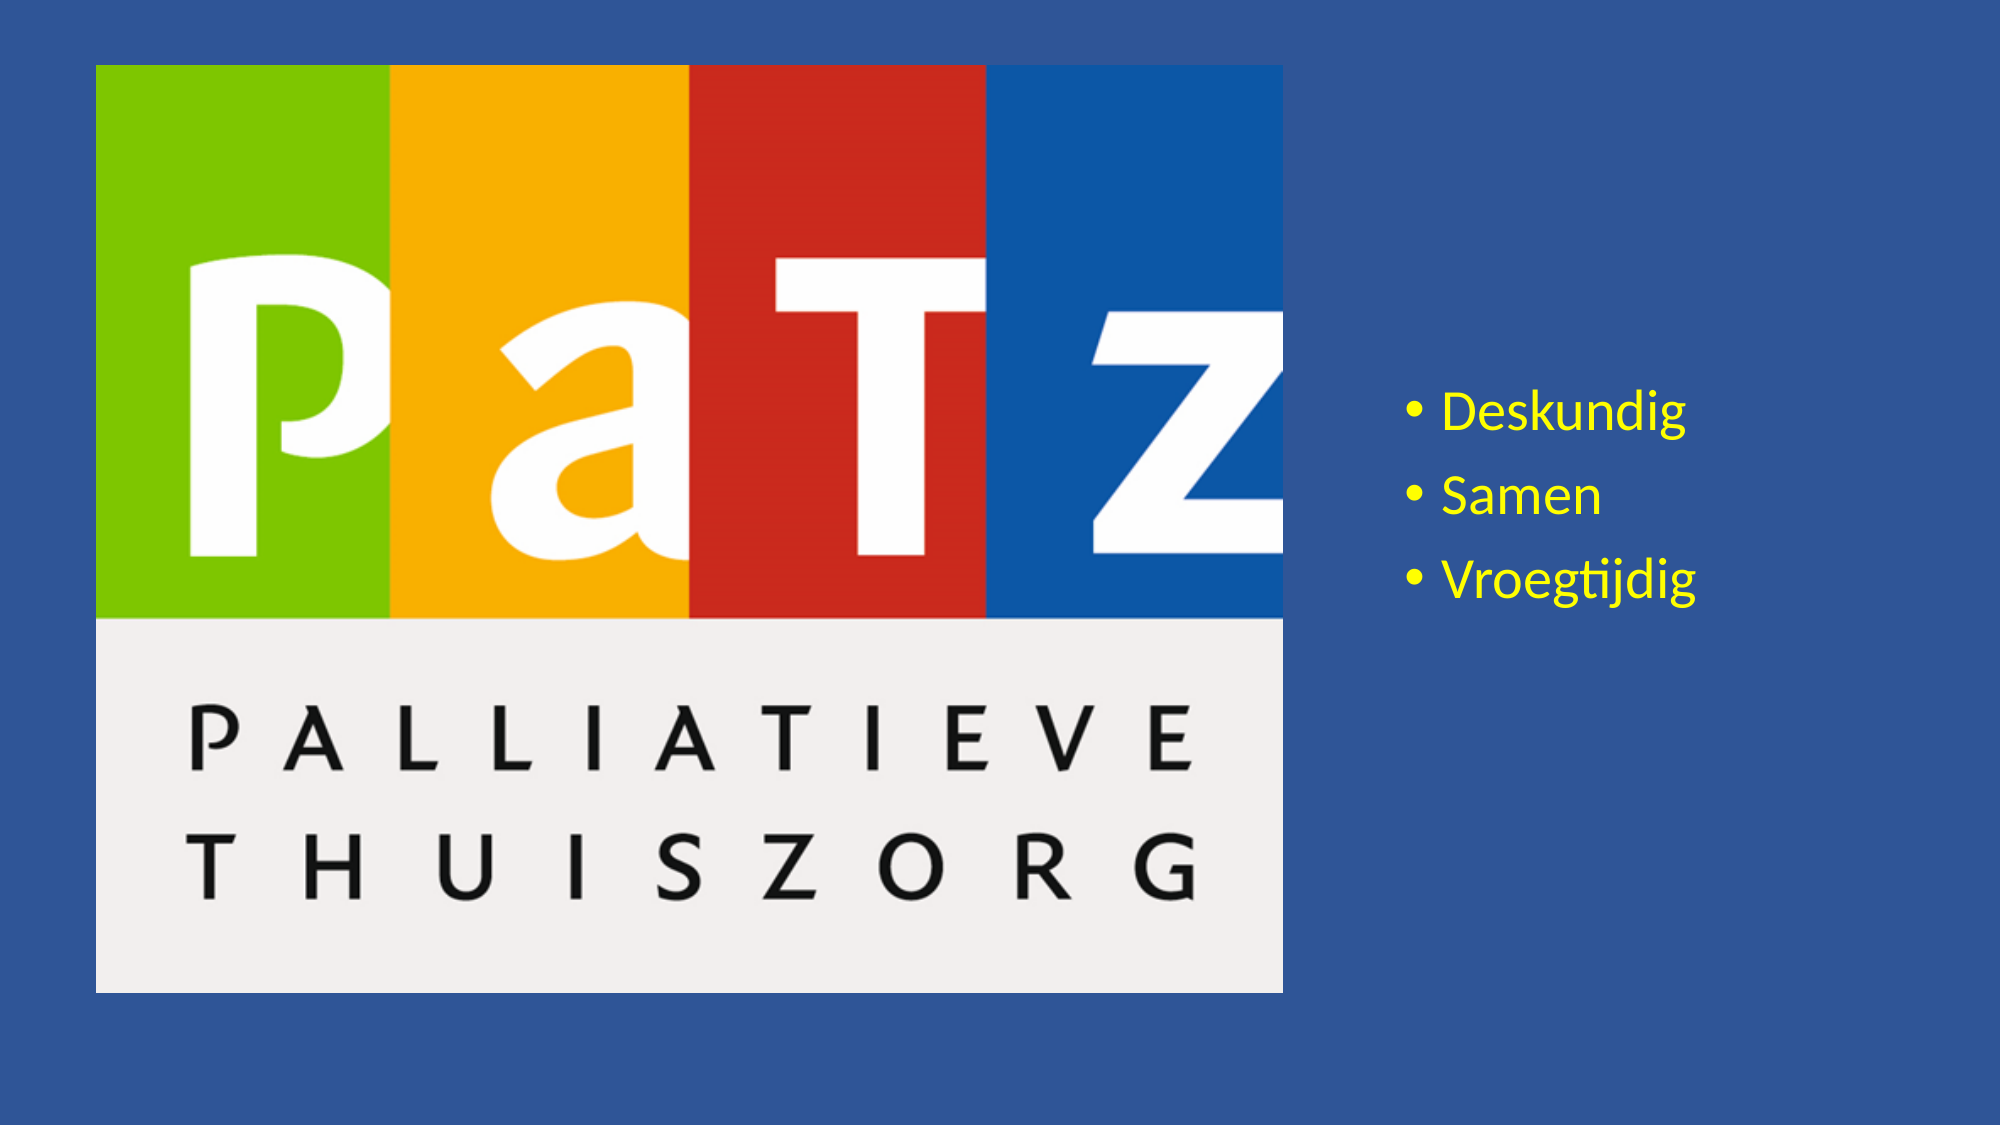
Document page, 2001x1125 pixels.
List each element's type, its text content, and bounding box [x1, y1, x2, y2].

list Deskundig Samen Vroegtijdig [1389, 372, 1920, 1125]
picture [96, 64, 1283, 993]
